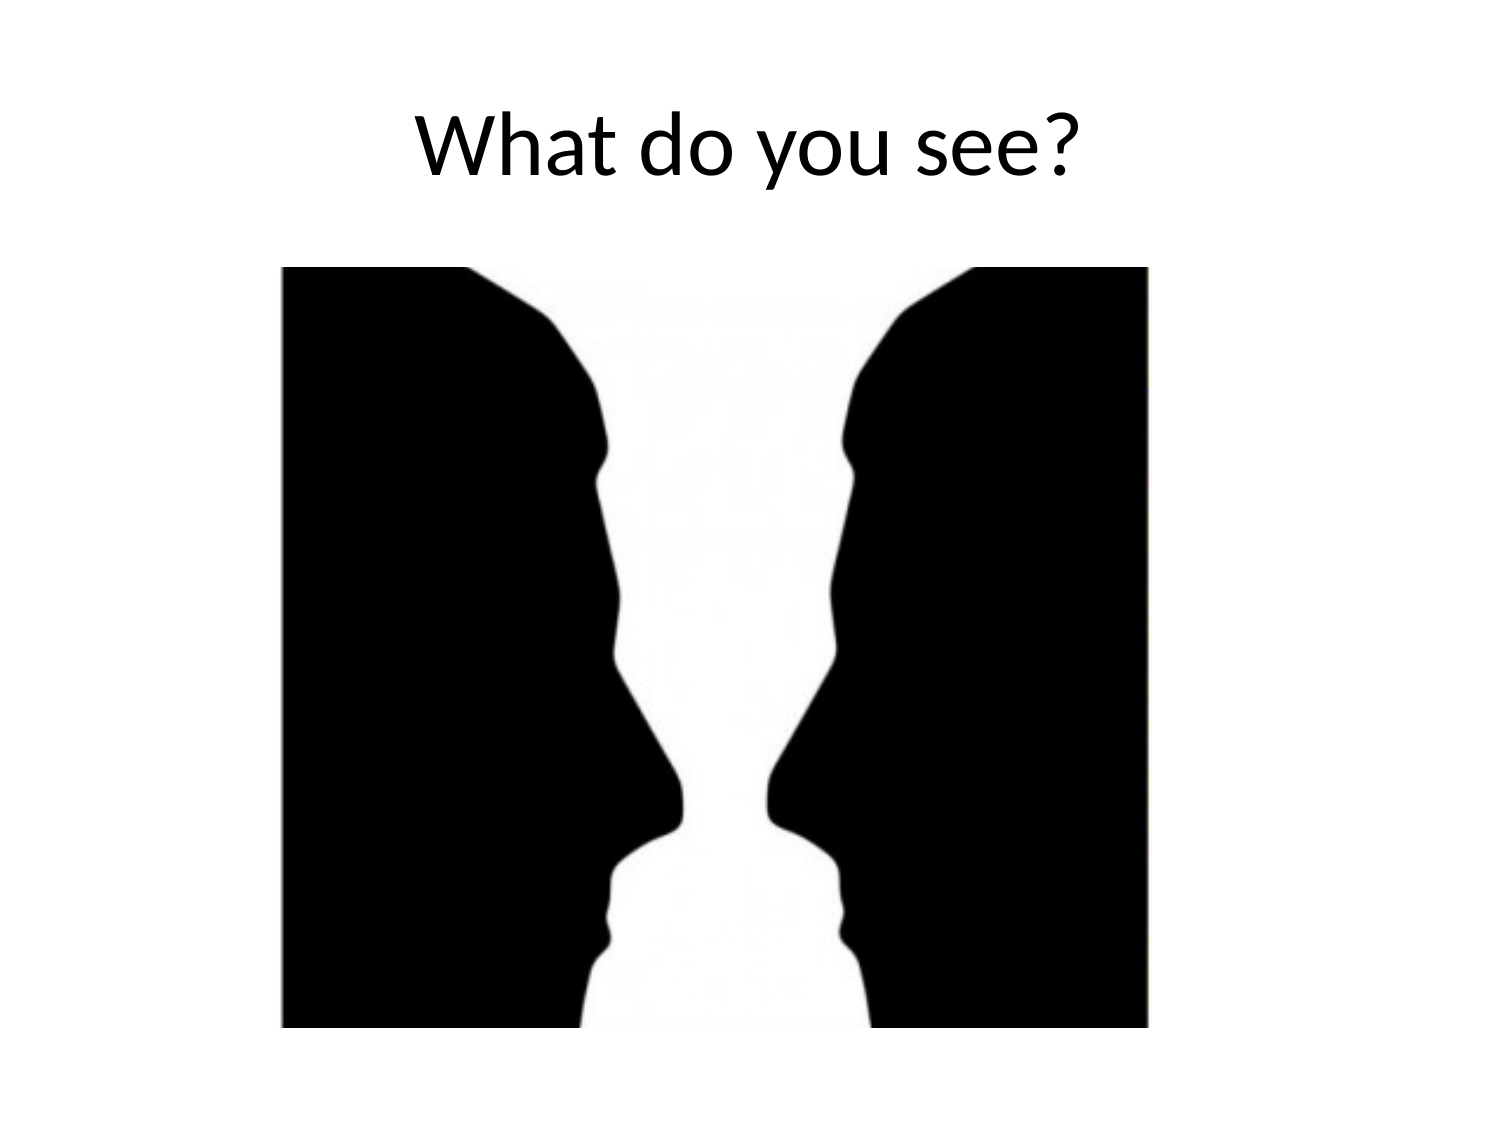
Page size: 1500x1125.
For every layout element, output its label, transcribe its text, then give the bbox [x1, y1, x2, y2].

title What do you see? [75, 45, 1425, 233]
picture [277, 266, 1152, 1028]
